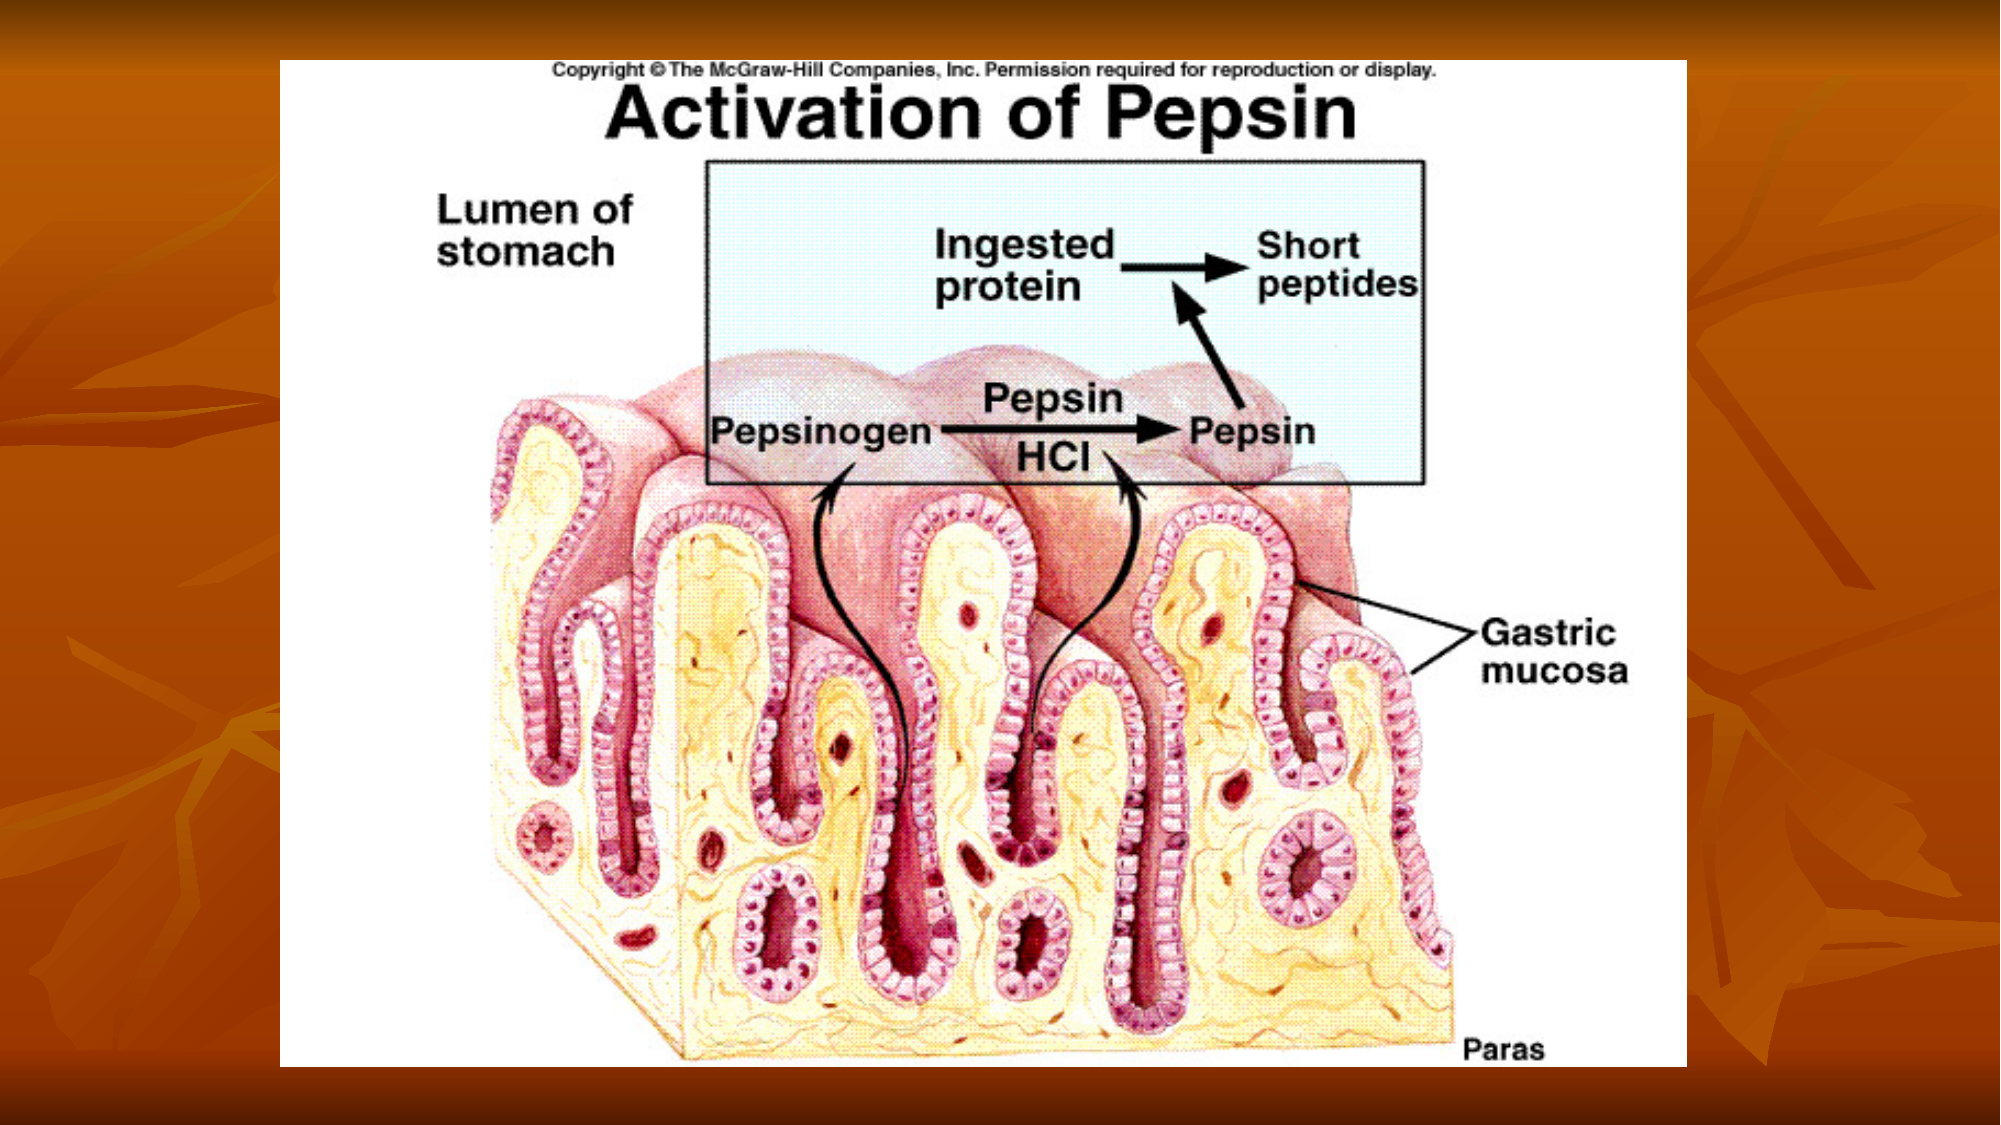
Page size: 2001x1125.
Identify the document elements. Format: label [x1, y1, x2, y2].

list [280, 60, 1688, 1067]
